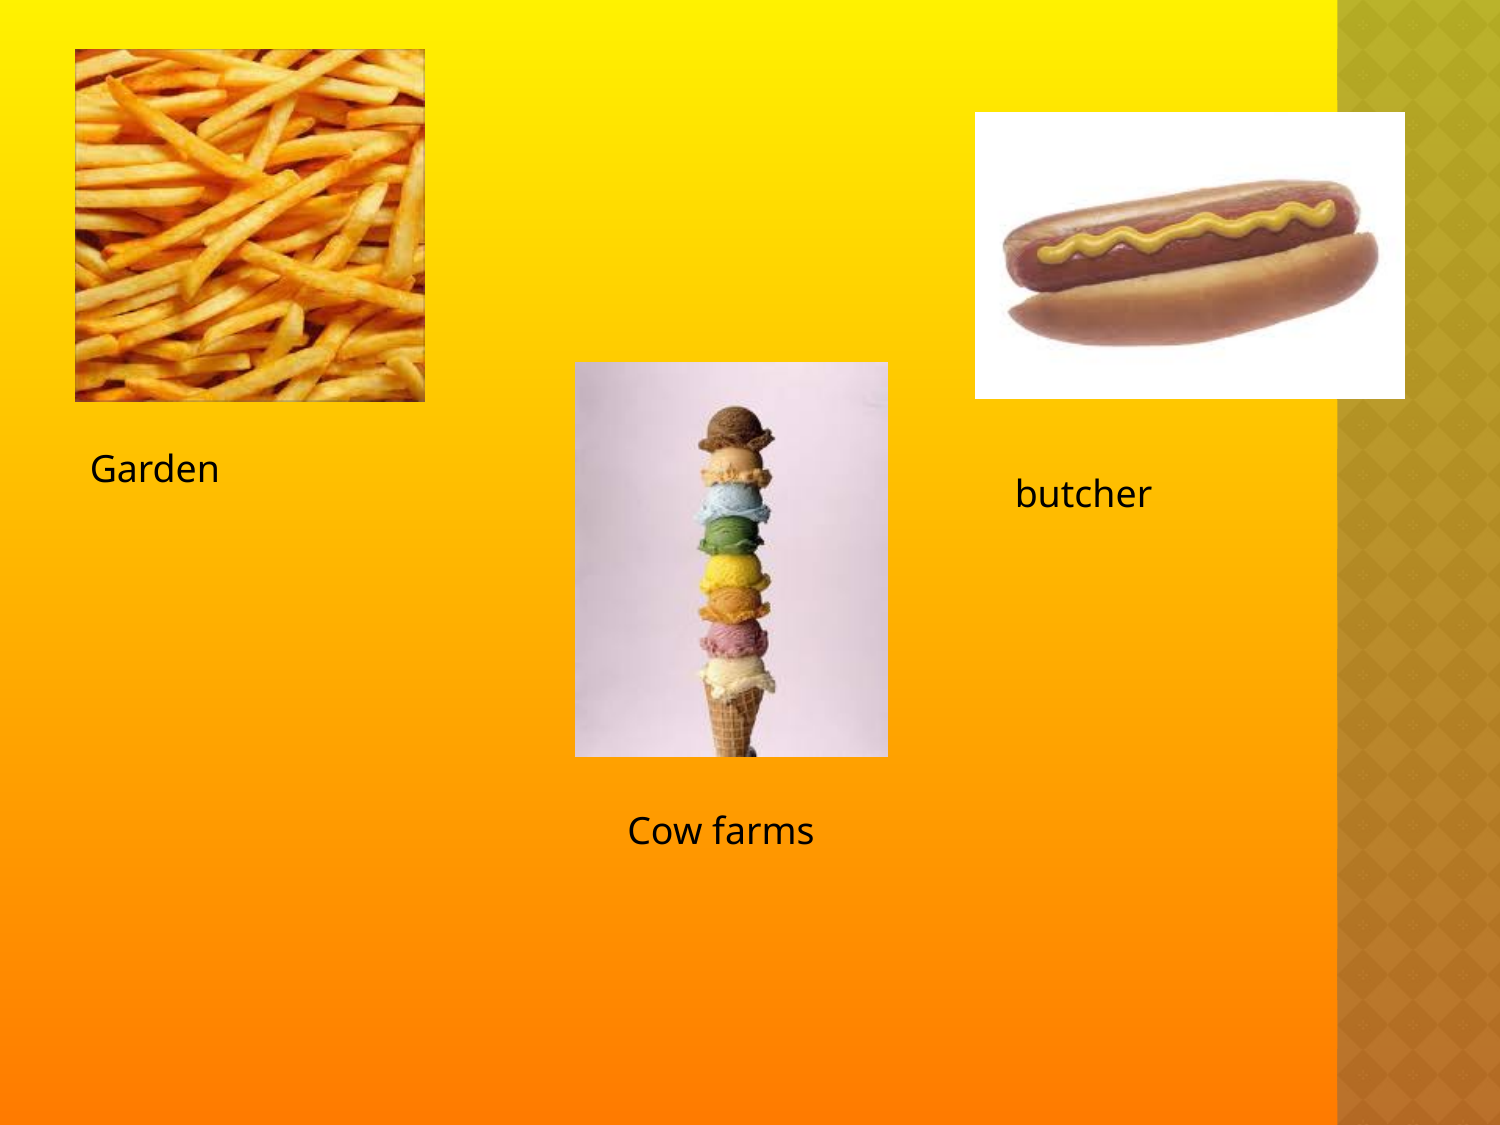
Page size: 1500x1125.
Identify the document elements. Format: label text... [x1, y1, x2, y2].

text_box Garden [75, 437, 325, 498]
picture [974, 111, 1406, 399]
text_box butcher [999, 462, 1400, 523]
picture [574, 361, 888, 757]
picture [74, 49, 426, 402]
text_box Cow farms [612, 799, 850, 860]
